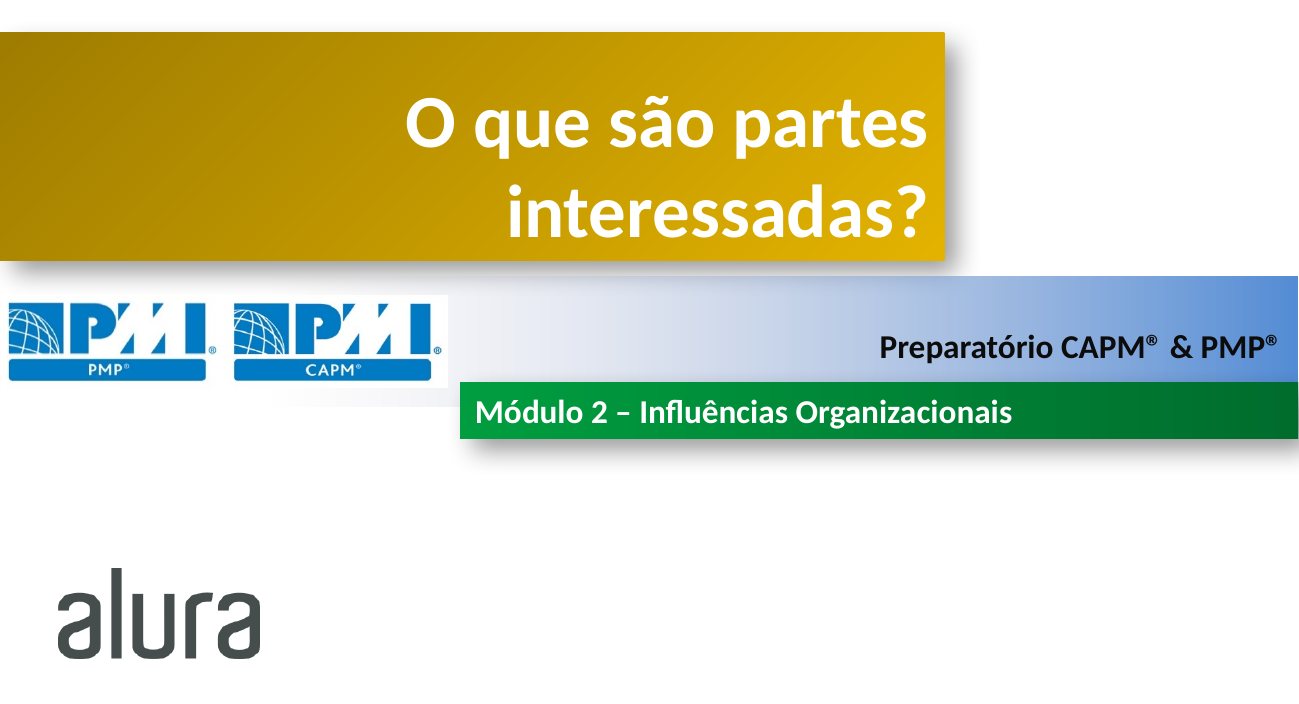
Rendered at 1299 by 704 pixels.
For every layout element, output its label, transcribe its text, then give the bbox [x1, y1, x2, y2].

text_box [0, 294, 449, 390]
text_box O que são partes interessadas? [0, 32, 945, 261]
picture [58, 568, 260, 660]
text_box [270, 276, 1298, 317]
text_box Preparatório CAPM® & PMP® [452, 317, 1298, 374]
text_box [270, 374, 1298, 407]
text_box Módulo 2 – Influências Organizacionais [460, 382, 1299, 439]
